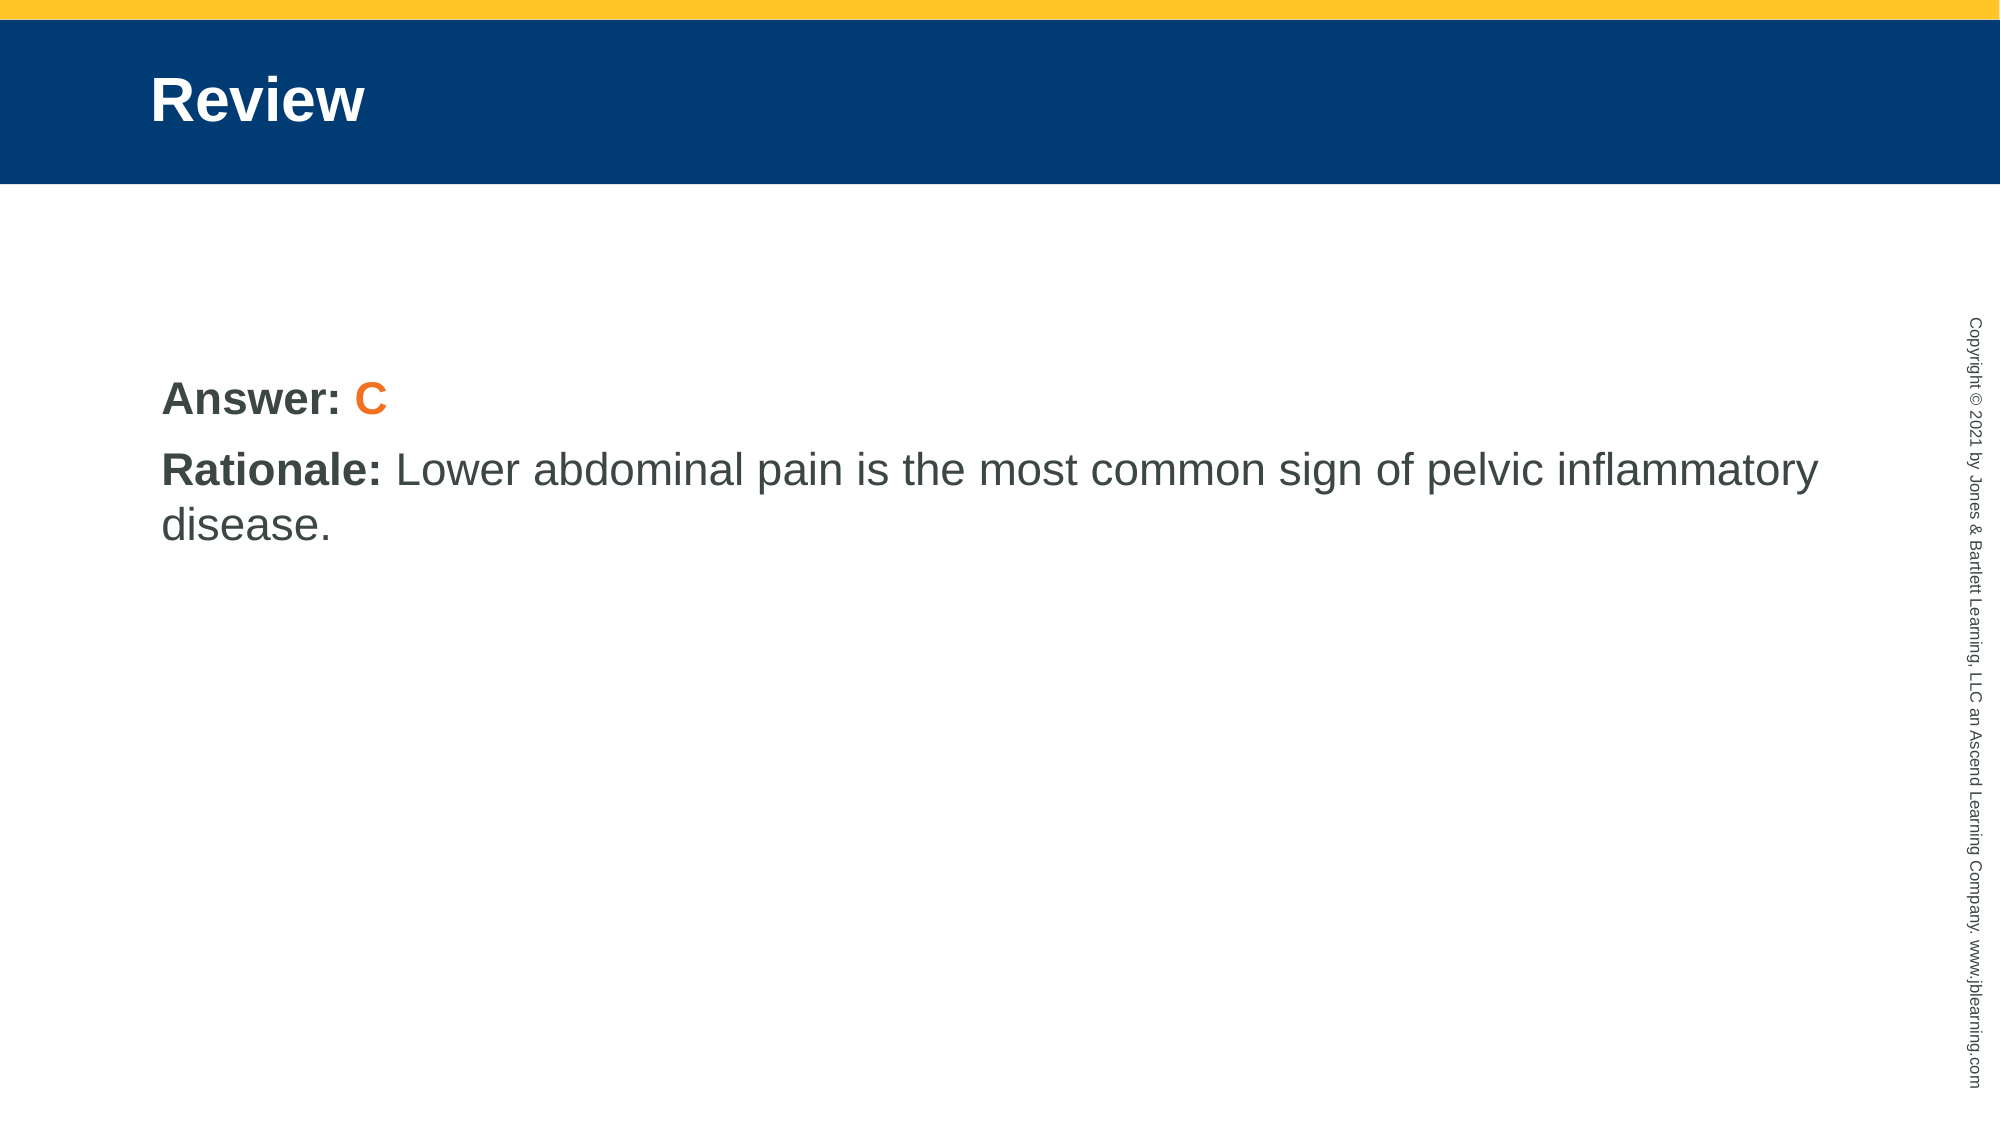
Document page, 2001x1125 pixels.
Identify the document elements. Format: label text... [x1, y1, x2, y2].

list Answer: C Rationale: Lower abdominal pain is the most common sign of pelvic inflammatory disease. [146, 361, 1859, 1016]
title Review [0, 19, 2000, 185]
